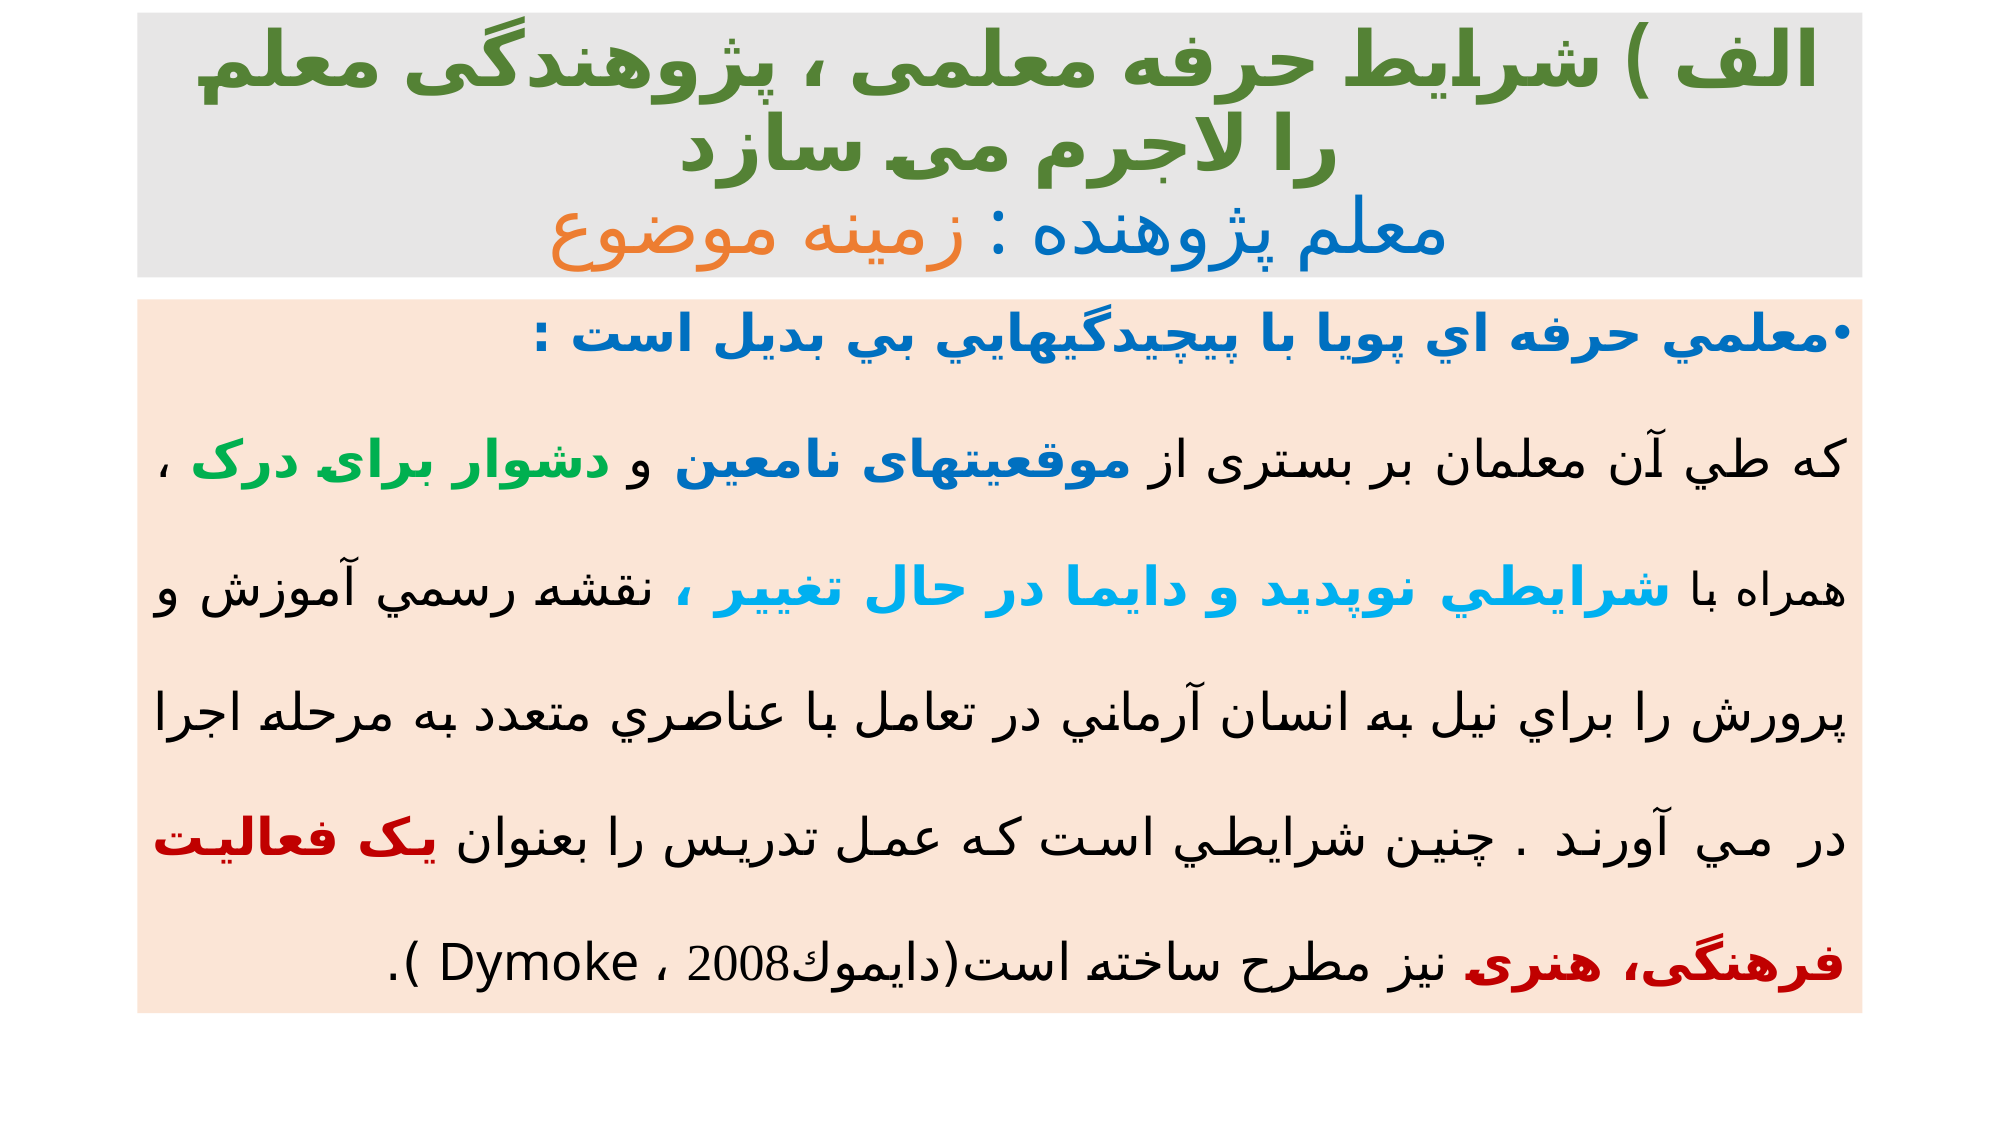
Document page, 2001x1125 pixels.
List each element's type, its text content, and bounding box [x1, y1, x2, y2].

title الف ) شرایط حرفه معلمی ، پژوهندگی معلم را لاجرم می سازد معلم پژوهنده : زمینه موضوع [137, 12, 1863, 278]
list معلمي حرفه اي پويا با پيچيدگيهايي بي بديل است : كه طي آن معلمان بر بستری از موقعیتهای نامعین و دشوار برای درک ، همراه با شرايطي نوپديد و دايما در حال تغيير ، نقشه رسمي آموزش و پرورش را براي نيل به انسان آرماني در تعامل با عناصري متعدد به مرحله اجرا در مي آورند . چنين شرايطي است که عمل تدريس را بعنوان یک فعاليت فرهنگی، هنری نیز مطرح ساخته است(دايموكDymoke ، 2008 ). [137, 299, 1863, 1014]
